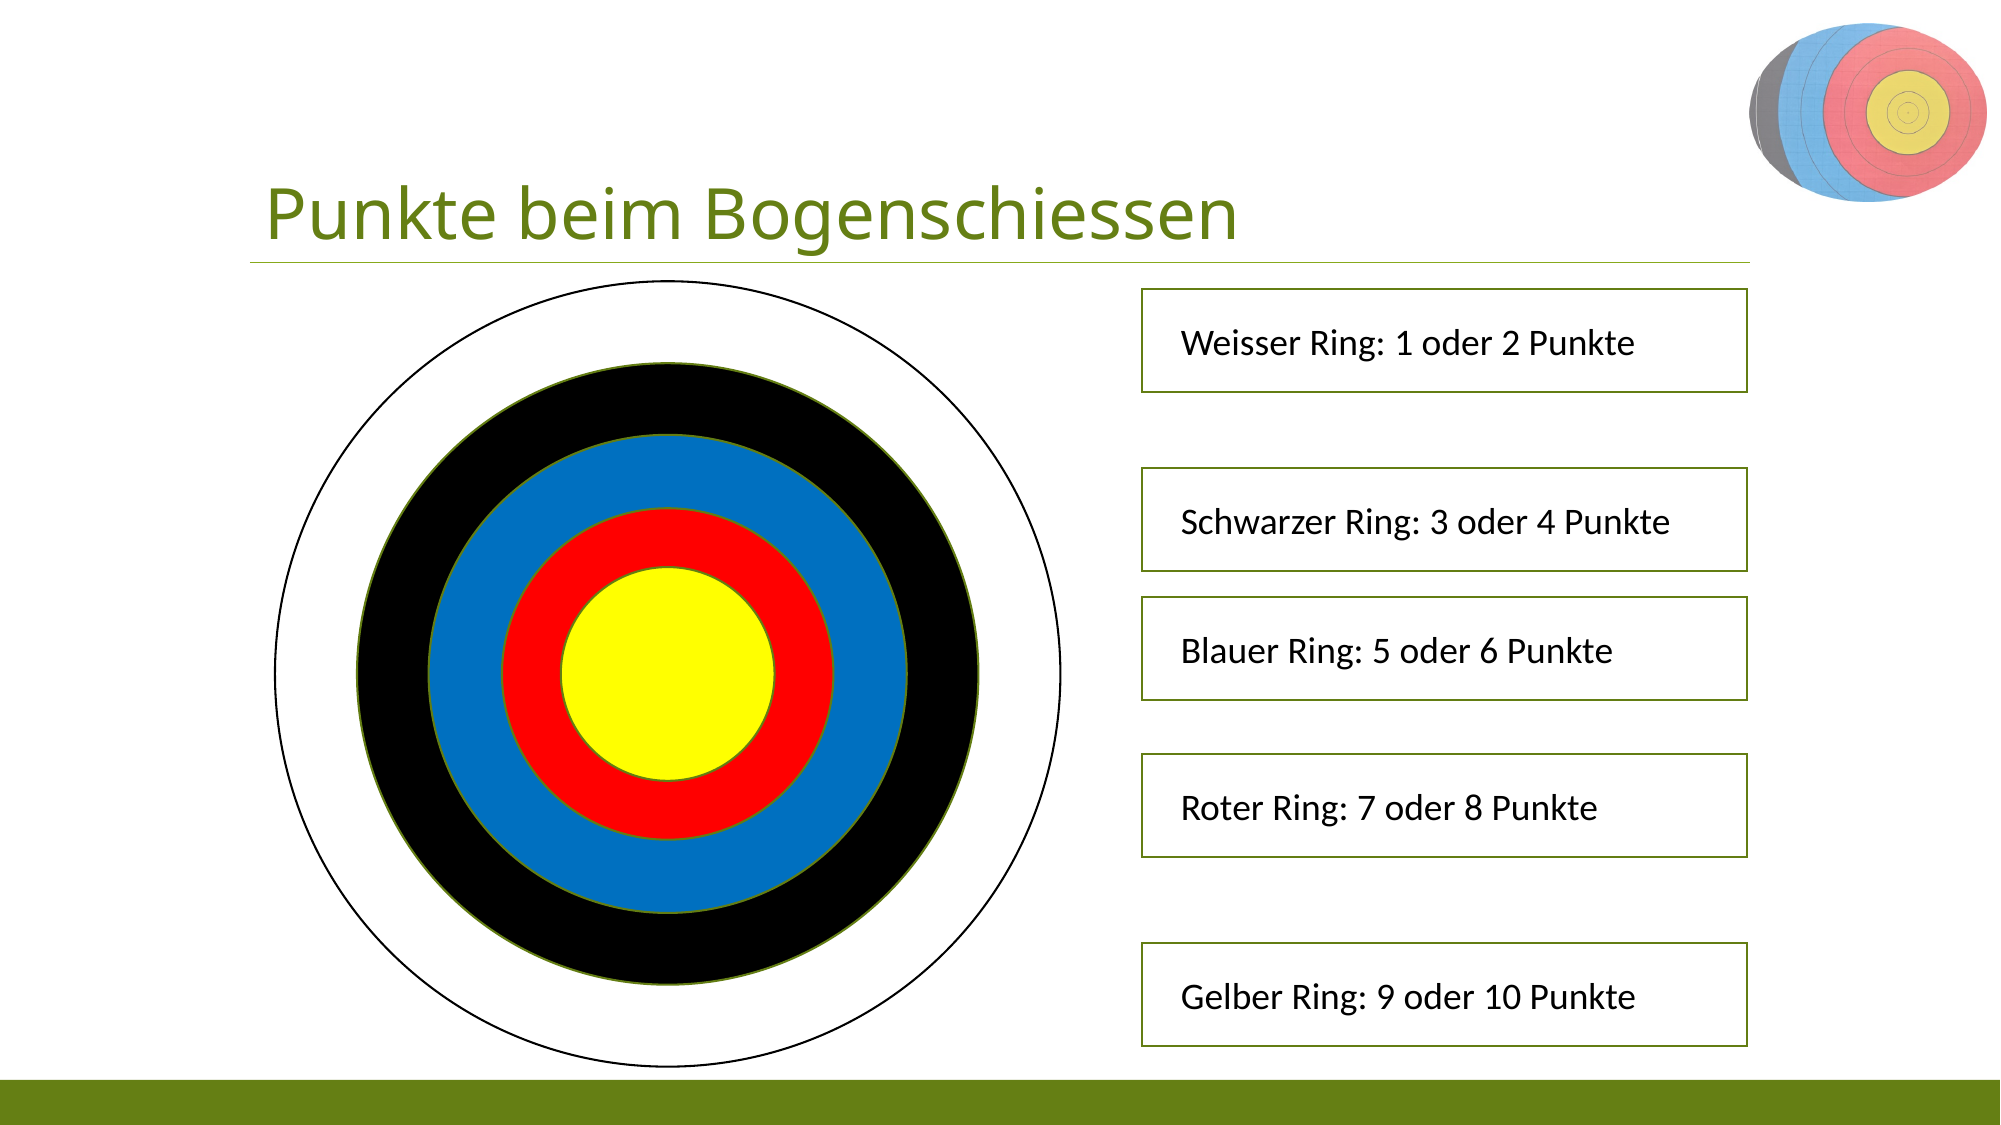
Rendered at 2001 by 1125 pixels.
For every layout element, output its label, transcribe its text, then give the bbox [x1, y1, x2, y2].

text_box Blauer Ring: 5 oder 6 Punkte [1141, 596, 1748, 701]
text_box [355, 362, 980, 986]
title Punkte beim Bogenschiessen [249, 75, 1750, 263]
text_box [427, 433, 908, 914]
text_box Schwarzer Ring: 3 oder 4 Punkte [1141, 467, 1748, 572]
text_box Roter Ring: 7 oder 8 Punkte [1141, 753, 1748, 858]
text_box [500, 507, 835, 841]
text_box [273, 280, 1062, 1068]
text_box [559, 566, 776, 782]
text_box Weisser Ring: 1 oder 2 Punkte [1141, 288, 1748, 393]
text_box Gelber Ring: 9 oder 10 Punkte [1141, 942, 1748, 1047]
